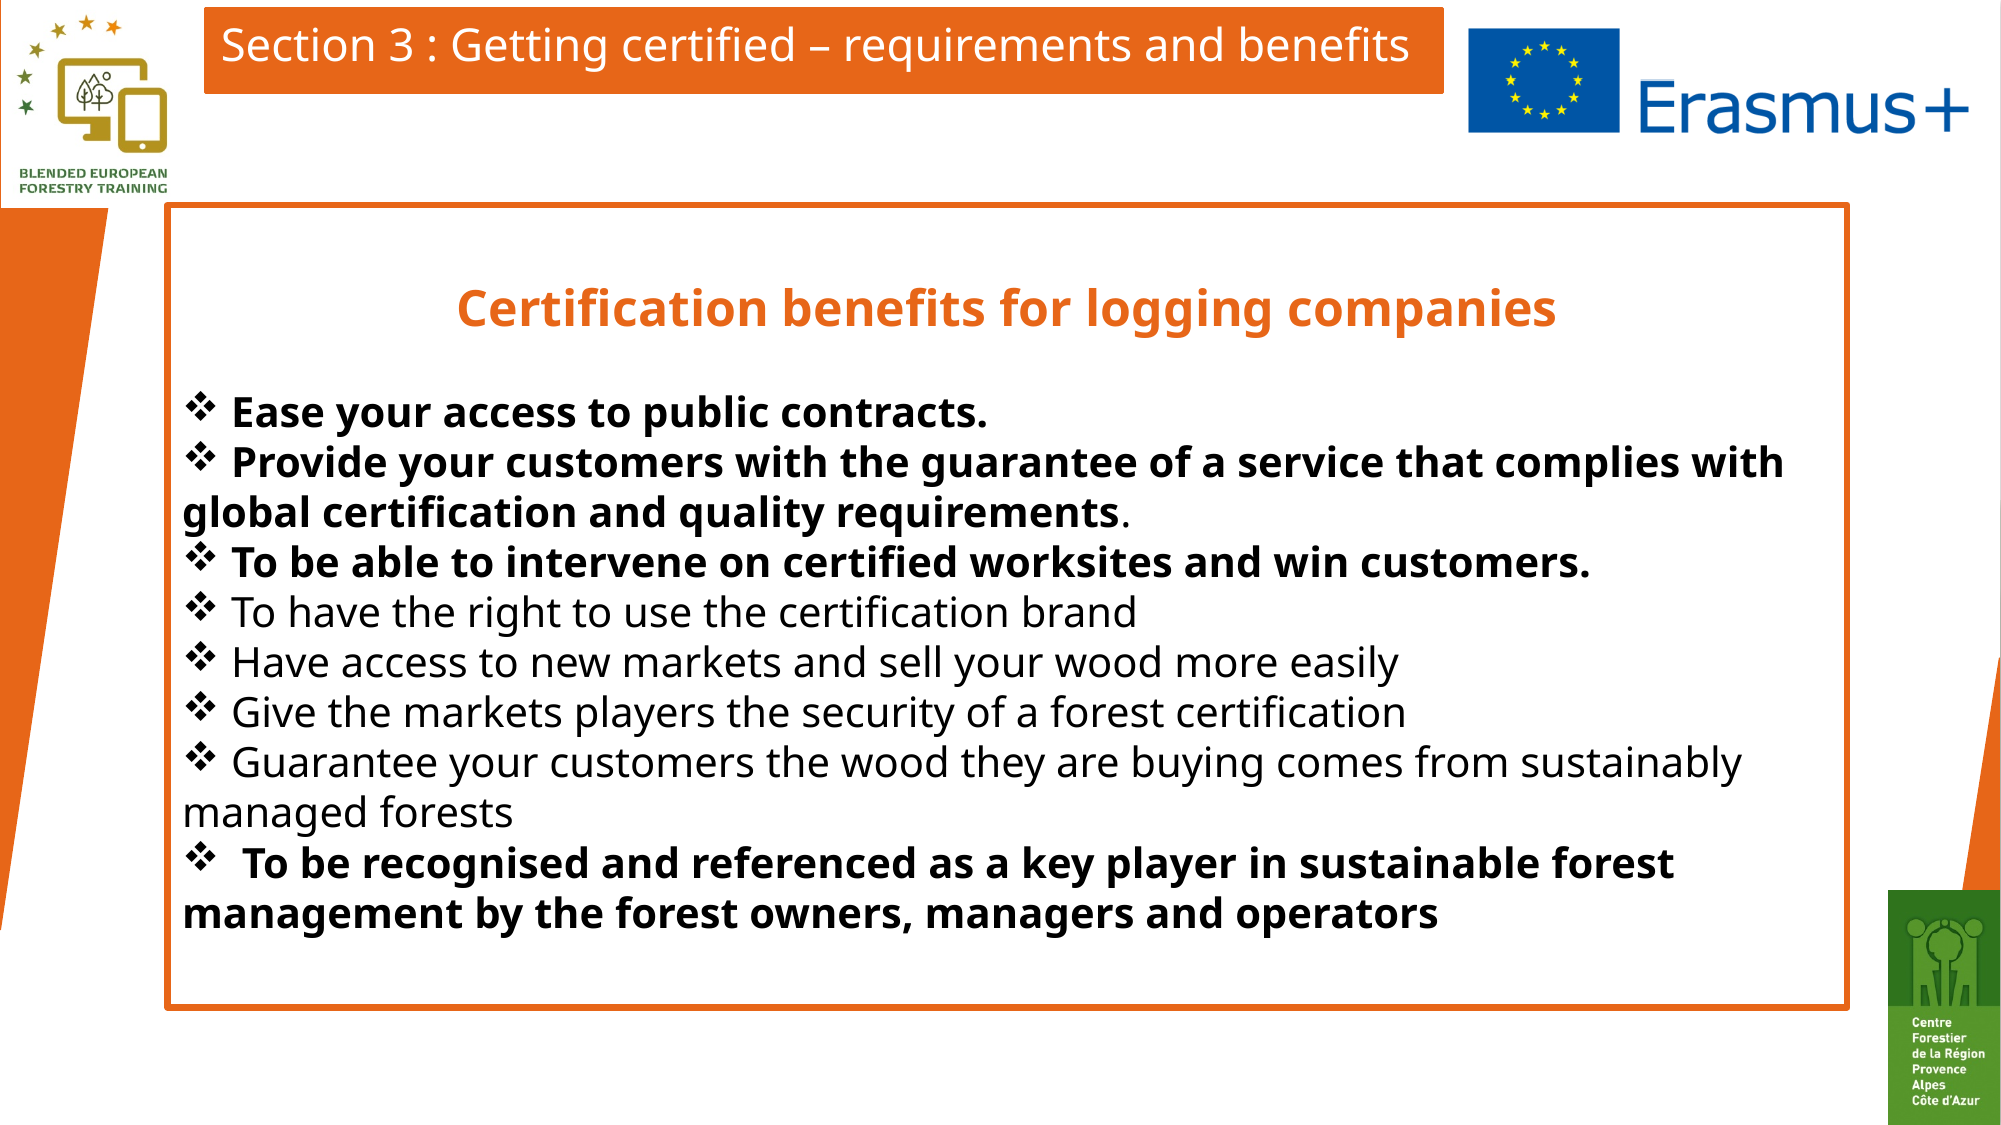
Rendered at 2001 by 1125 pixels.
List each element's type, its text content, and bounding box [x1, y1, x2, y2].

text_box Certification benefits for logging companies Ease your access to public contracts. Provide your customers with the guarantee of a service that complies with global certification and quality requirements. To be able to intervene on certified worksites and win customers. To have the right to use the certification brand Have access to new markets and sell your wood more easily Give the markets players the security of a forest certification Guarantee your customers the wood they are buying comes from sustainably managed forests To be recognised and referenced as a key player in sustainable forest management by the forest owners, managers and operators [166, 203, 1849, 1009]
text_box [0, 217, 107, 931]
picture [1438, 0, 1997, 163]
picture [0, 0, 182, 209]
text_box [1962, 657, 2000, 890]
title Section 3 : Getting certified – requirements and benefits [205, 8, 1434, 93]
picture [1888, 890, 2000, 1125]
text_box [0, 0, 2000, 1125]
